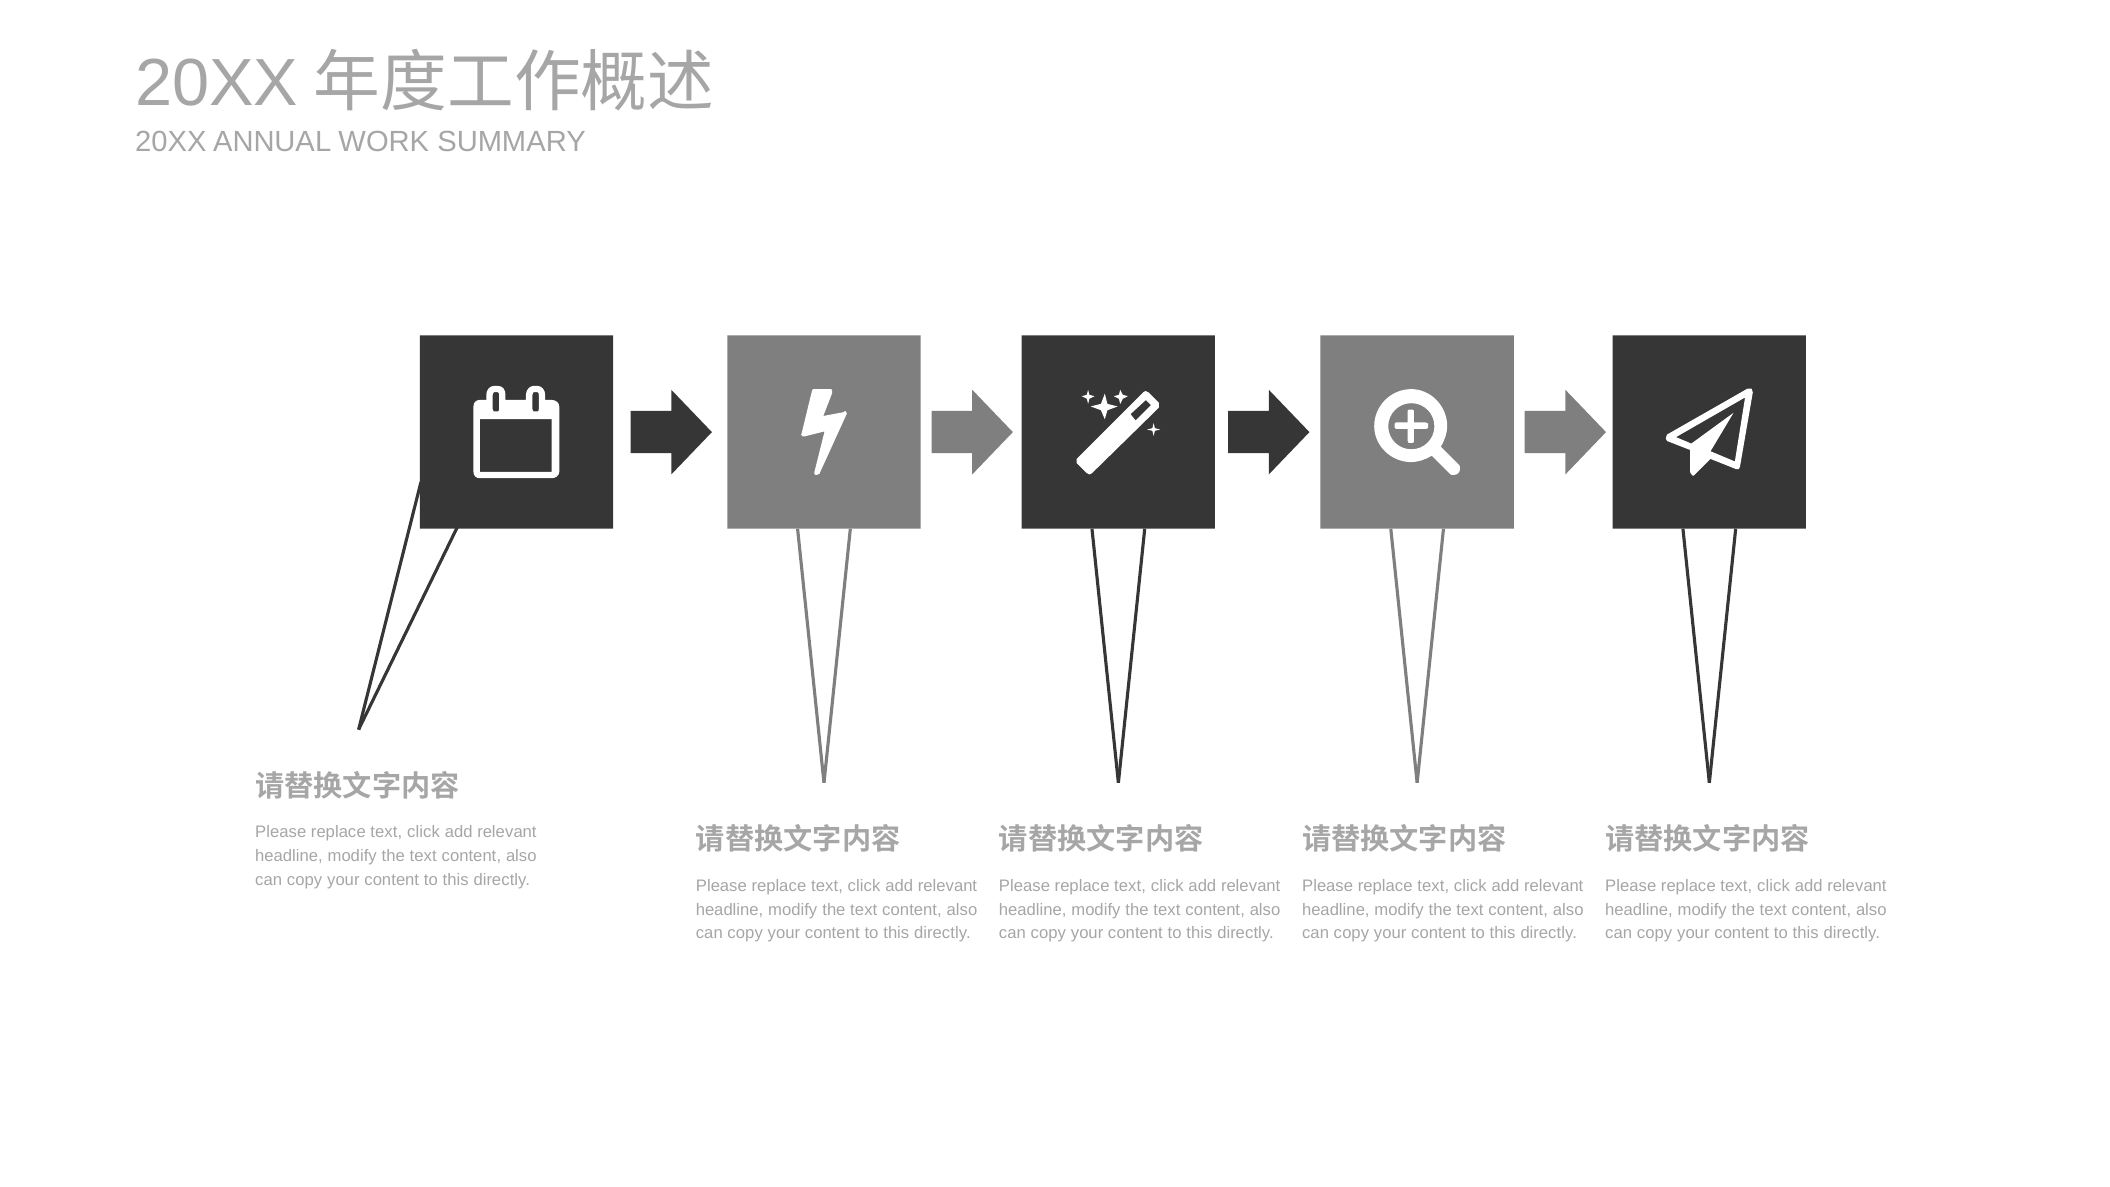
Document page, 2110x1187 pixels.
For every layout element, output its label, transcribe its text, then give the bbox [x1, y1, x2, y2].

text_box Please replace text, click add relevant headline, modify the text content, also can copy your content to this directly. [695, 870, 984, 943]
text_box 请替换文字内容 [1302, 806, 1521, 862]
text_box 请替换文字内容 [998, 806, 1218, 862]
text_box Please replace text, click add relevant headline, modify the text content, also can copy your content to this directly. [998, 870, 1287, 943]
text_box [1523, 387, 1608, 478]
text_box 请替换文字内容 [695, 806, 915, 862]
text_box Please replace text, click add relevant headline, modify the text content, also can copy your content to this directly. [255, 817, 544, 890]
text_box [1021, 335, 1215, 529]
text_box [727, 335, 921, 529]
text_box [1092, 529, 1145, 783]
text_box [1227, 387, 1311, 478]
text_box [375, 483, 429, 738]
text_box 请替换文字内容 [1605, 806, 1824, 862]
text_box Please replace text, click add relevant headline, modify the text content, also can copy your content to this directly. [1302, 870, 1590, 943]
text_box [1390, 529, 1444, 783]
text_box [1682, 529, 1736, 783]
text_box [797, 529, 851, 783]
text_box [1320, 335, 1514, 529]
text_box [629, 387, 714, 478]
text_box 20XX ANNUAL WORK SUMMARY [135, 122, 596, 158]
text_box 20XX年度工作概述 [135, 38, 783, 119]
text_box Please replace text, click add relevant headline, modify the text content, also can copy your content to this directly. [1605, 870, 1894, 943]
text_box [1612, 335, 1806, 529]
text_box [930, 387, 1015, 478]
text_box 请替换文字内容 [255, 753, 474, 809]
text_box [419, 335, 614, 529]
